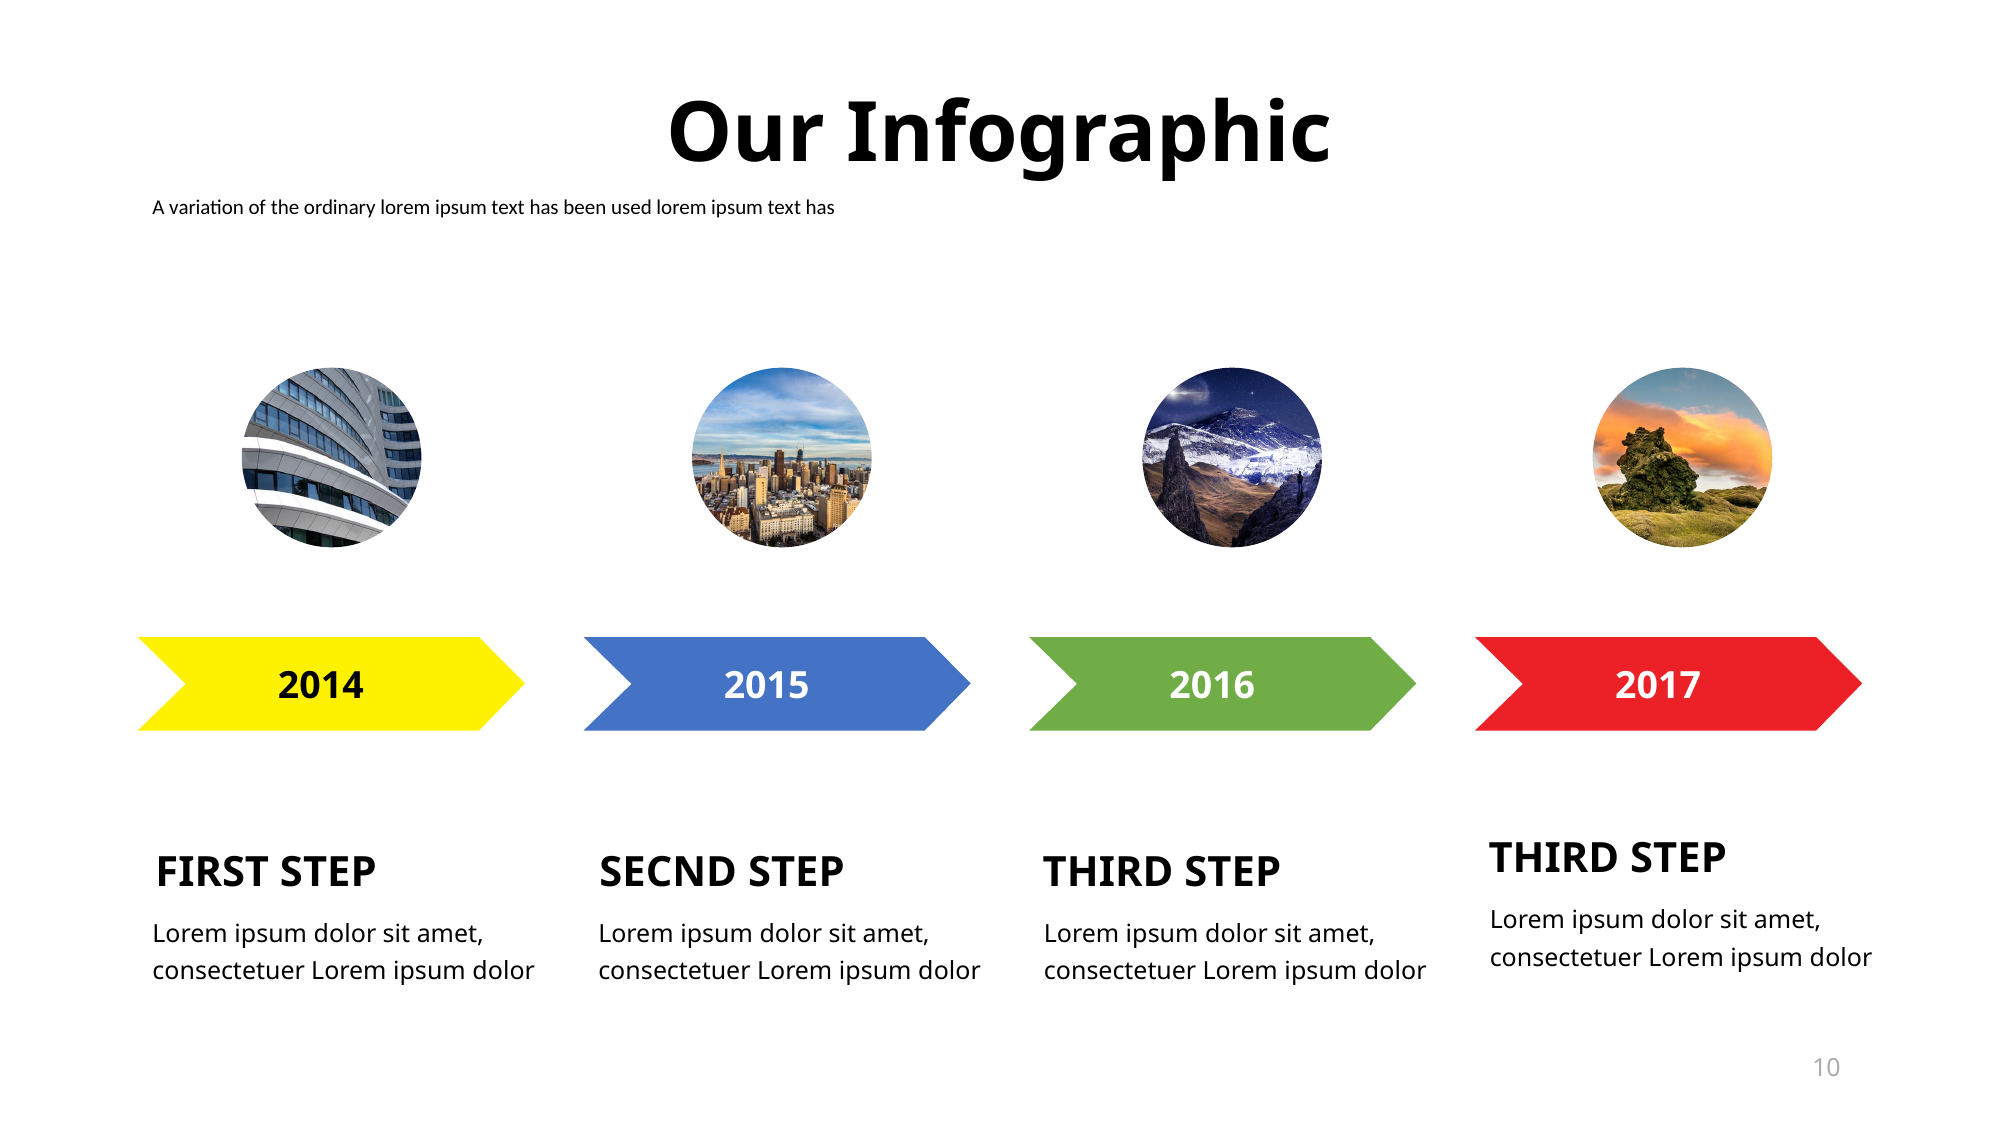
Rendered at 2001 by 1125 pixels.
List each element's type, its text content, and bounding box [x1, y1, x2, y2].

slide_number 10 [1790, 1042, 1863, 1094]
text_box THIRD STEP [1027, 836, 1297, 902]
text_box [583, 637, 971, 731]
picture [692, 367, 872, 548]
text_box 2015 [709, 653, 846, 714]
picture [1142, 367, 1323, 548]
text_box 2016 [1154, 653, 1291, 714]
text_box THIRD STEP [1473, 823, 1742, 889]
text_box [1475, 637, 1863, 731]
subtitle A variation of the ordinary lorem ipsum text has been used lorem ipsum text has [137, 186, 1863, 227]
title Our Infographic [137, 78, 1863, 186]
picture [1592, 367, 1773, 548]
text_box FIRST STEP [140, 836, 393, 902]
text_box 2017 [1600, 653, 1737, 714]
text_box Lorem ipsum dolor sit amet, consectetuer Lorem ipsum dolor [1029, 902, 1445, 993]
text_box 2014 [263, 653, 400, 714]
picture [241, 367, 422, 548]
text_box Lorem ipsum dolor sit amet, consectetuer Lorem ipsum dolor [583, 902, 999, 993]
text_box SECND STEP [584, 836, 861, 902]
text_box [1029, 637, 1417, 731]
text_box Lorem ipsum dolor sit amet, consectetuer Lorem ipsum dolor [1475, 889, 1891, 979]
text_box Lorem ipsum dolor sit amet, consectetuer Lorem ipsum dolor [137, 902, 553, 993]
text_box [137, 637, 526, 731]
